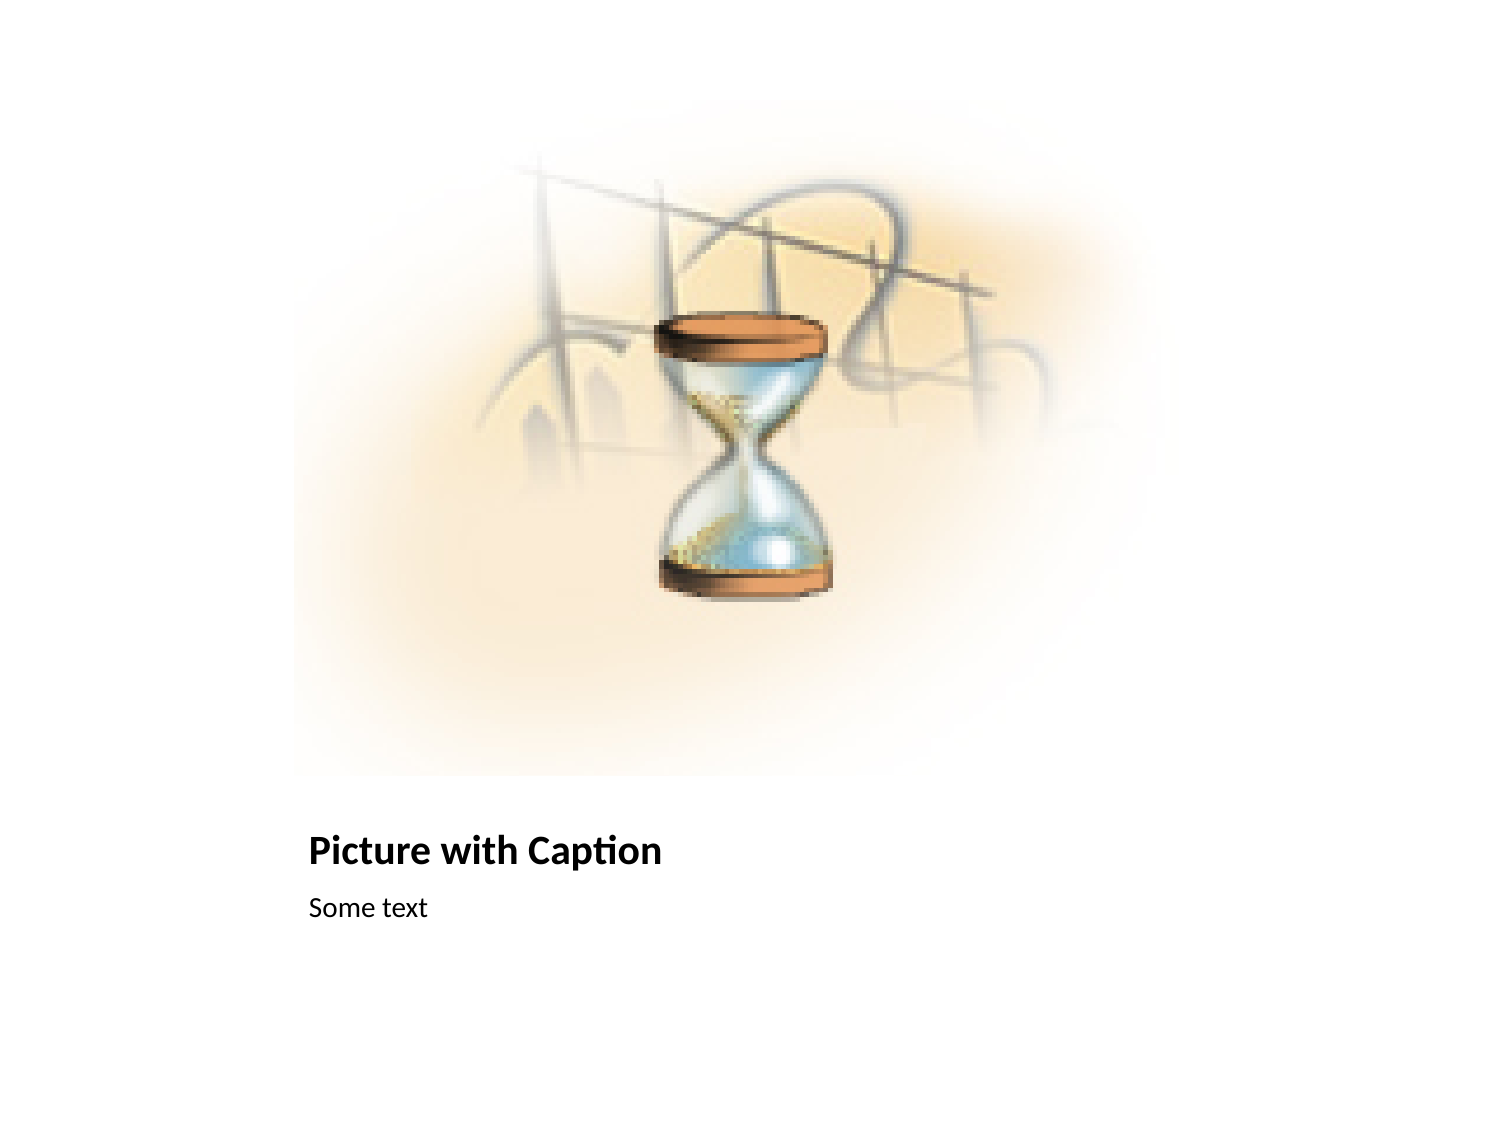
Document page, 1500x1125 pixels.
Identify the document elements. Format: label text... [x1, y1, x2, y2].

list Some text [294, 880, 1194, 1013]
title Picture with Caption [294, 787, 1194, 880]
picture [293, 100, 1195, 776]
